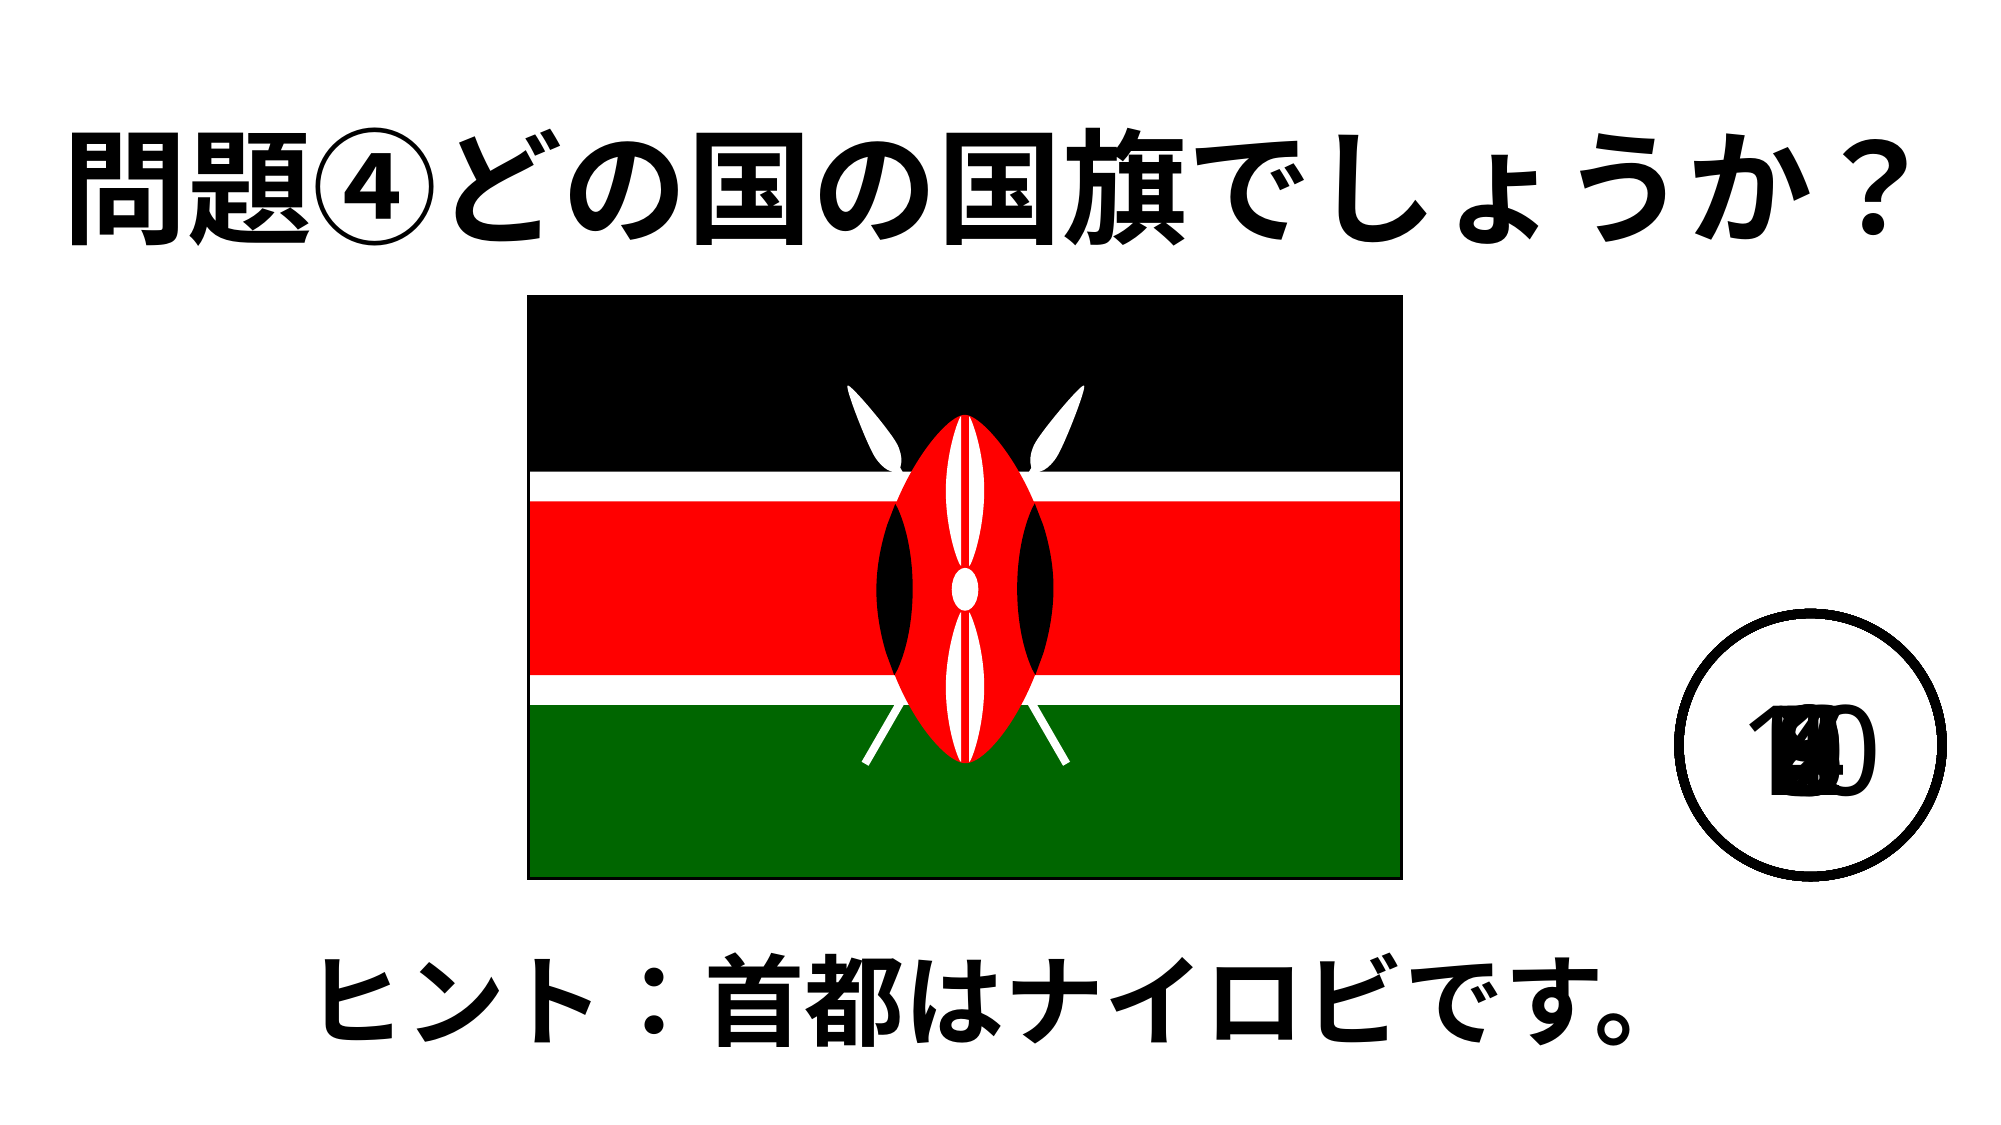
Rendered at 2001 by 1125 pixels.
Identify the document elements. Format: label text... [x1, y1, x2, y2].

text_box 問題④どの国の国旗でしょうか？ [0, 101, 2000, 267]
text_box 0 [1673, 607, 1948, 883]
text_box ヒント：首都はナイロビです。 [0, 931, 2000, 1066]
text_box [527, 296, 1402, 880]
